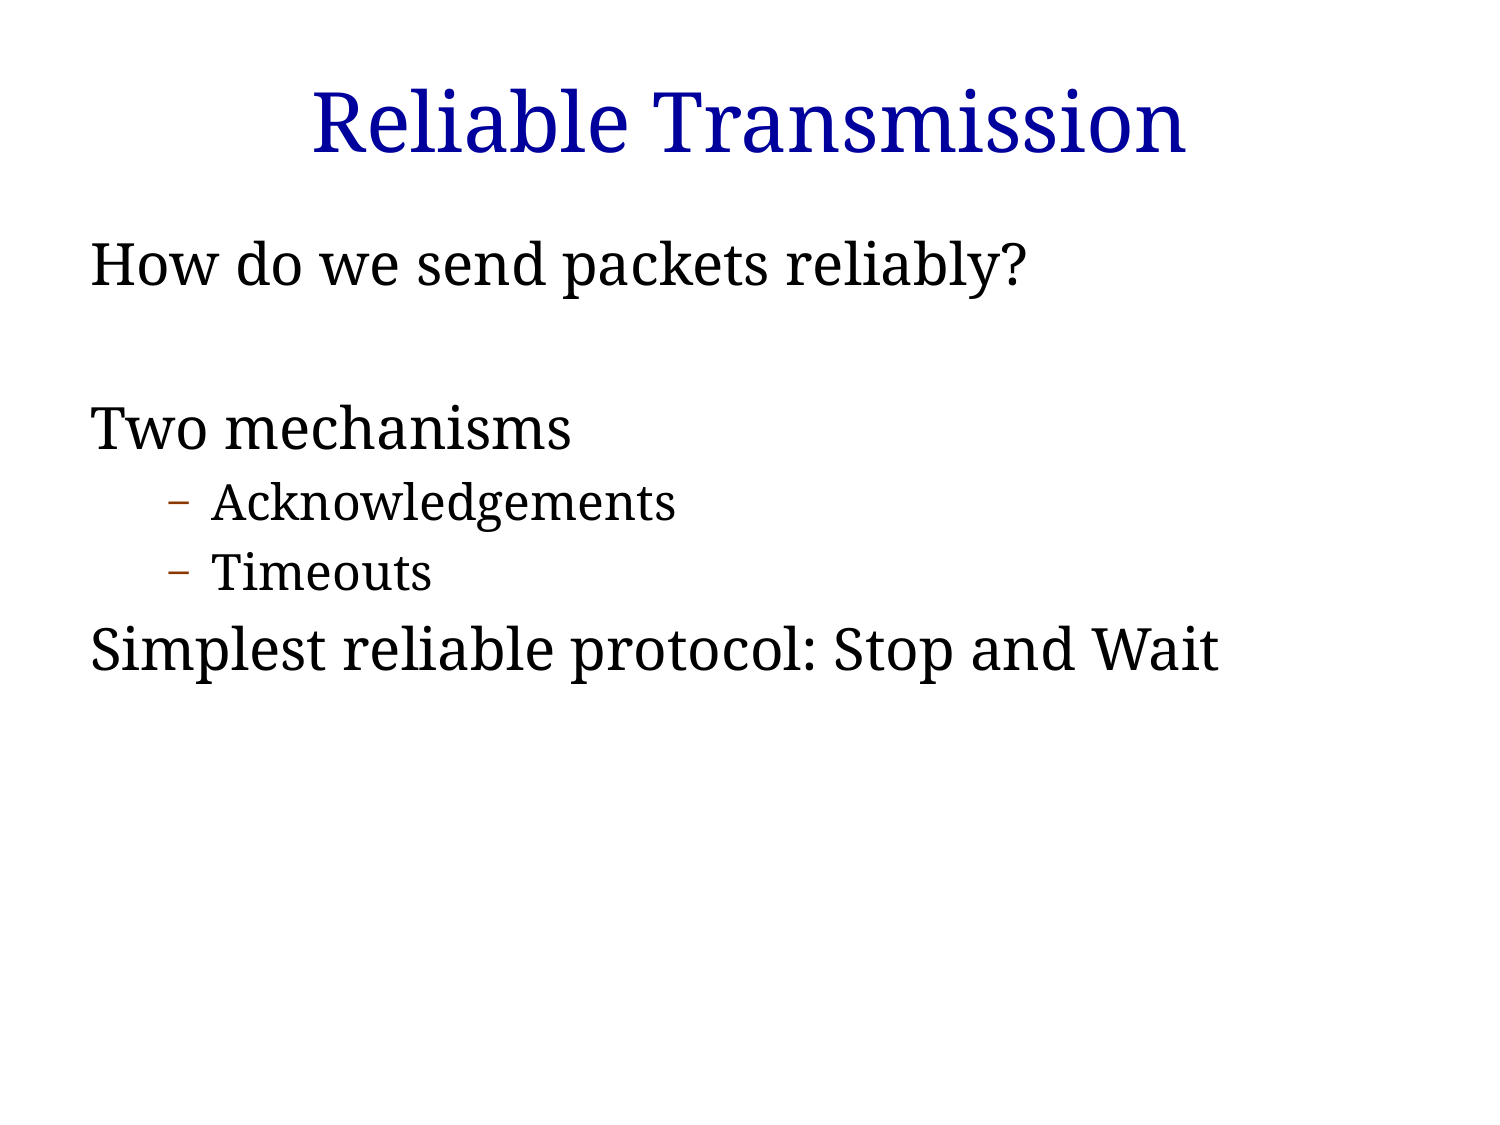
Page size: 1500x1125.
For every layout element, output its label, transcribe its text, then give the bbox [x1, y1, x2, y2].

list How do we send packets reliably? Two mechanisms Acknowledgements Timeouts Simplest reliable protocol: Stop and Wait [74, 219, 1426, 963]
title Reliable Transmission [74, 47, 1426, 191]
